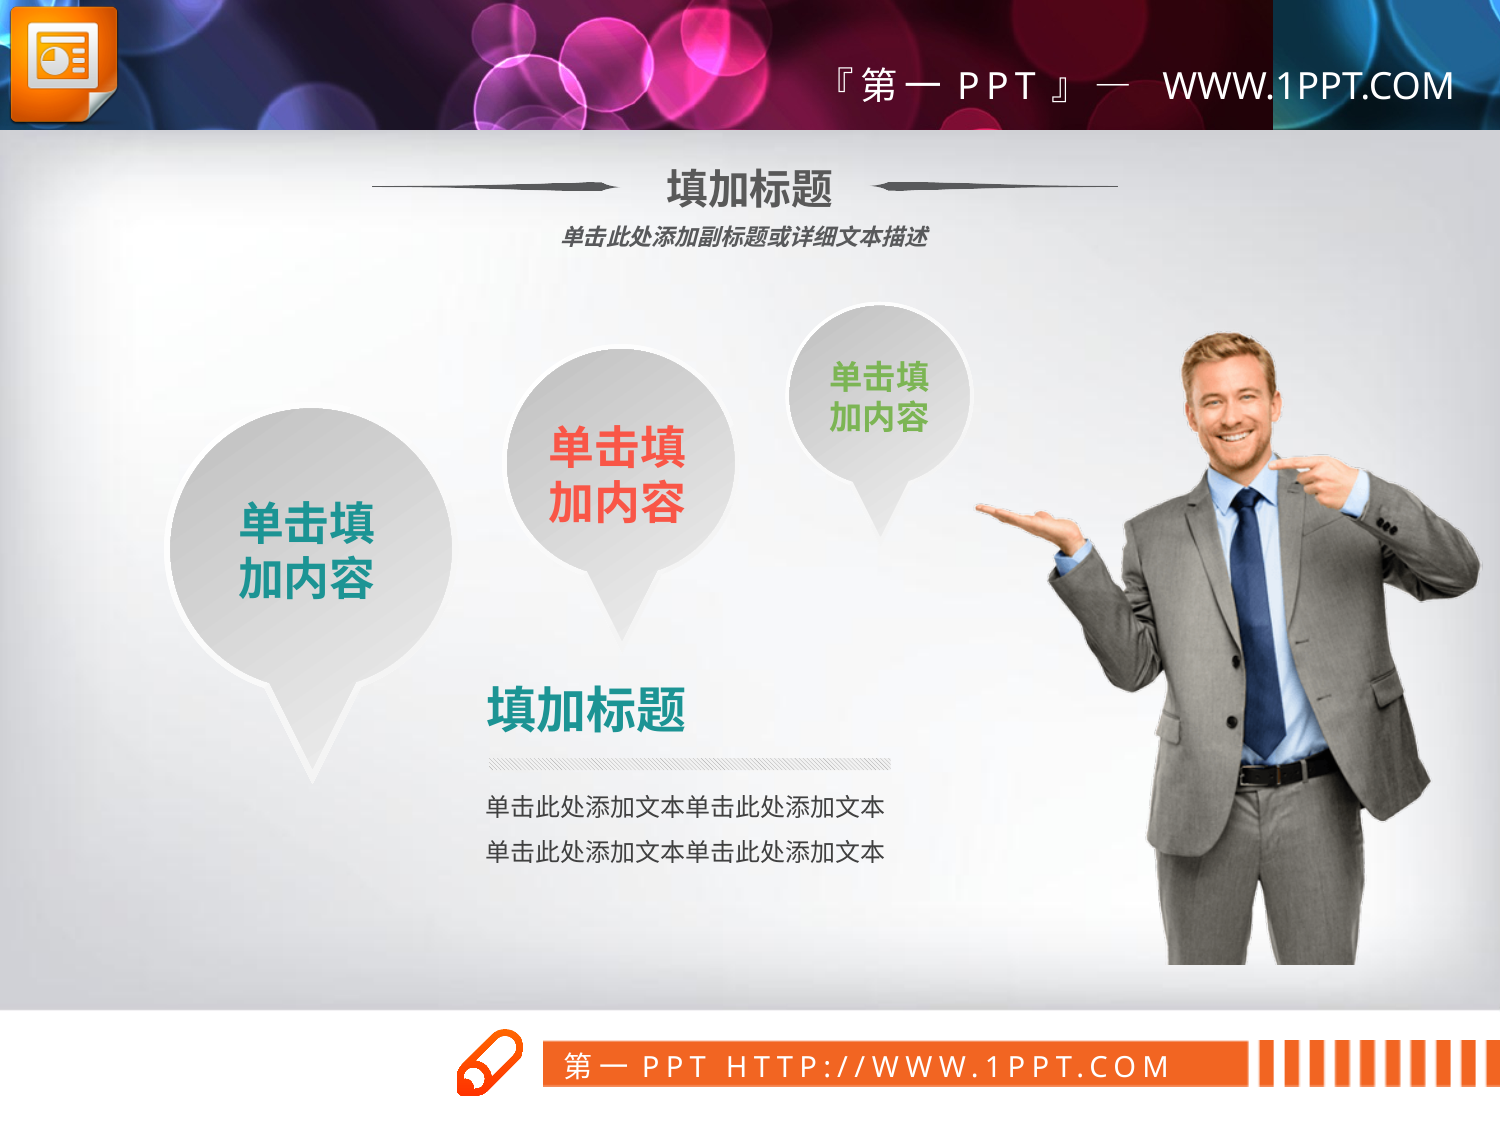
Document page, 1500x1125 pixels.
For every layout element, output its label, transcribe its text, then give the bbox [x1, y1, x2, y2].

text_box 填加标题 [504, 670, 702, 746]
text_box 单击此处添加文本单击此处添加文本 单击此处添加文本单击此处添加文本 [471, 768, 928, 919]
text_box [756, 329, 960, 519]
text_box [489, 758, 891, 768]
text_box 填加标题 [584, 162, 916, 213]
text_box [466, 379, 776, 618]
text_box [119, 445, 503, 741]
text_box 单击此处添加副标题或详细文本描述 [545, 215, 943, 258]
picture [543, 1040, 1500, 1087]
picture [0, 0, 1500, 1012]
